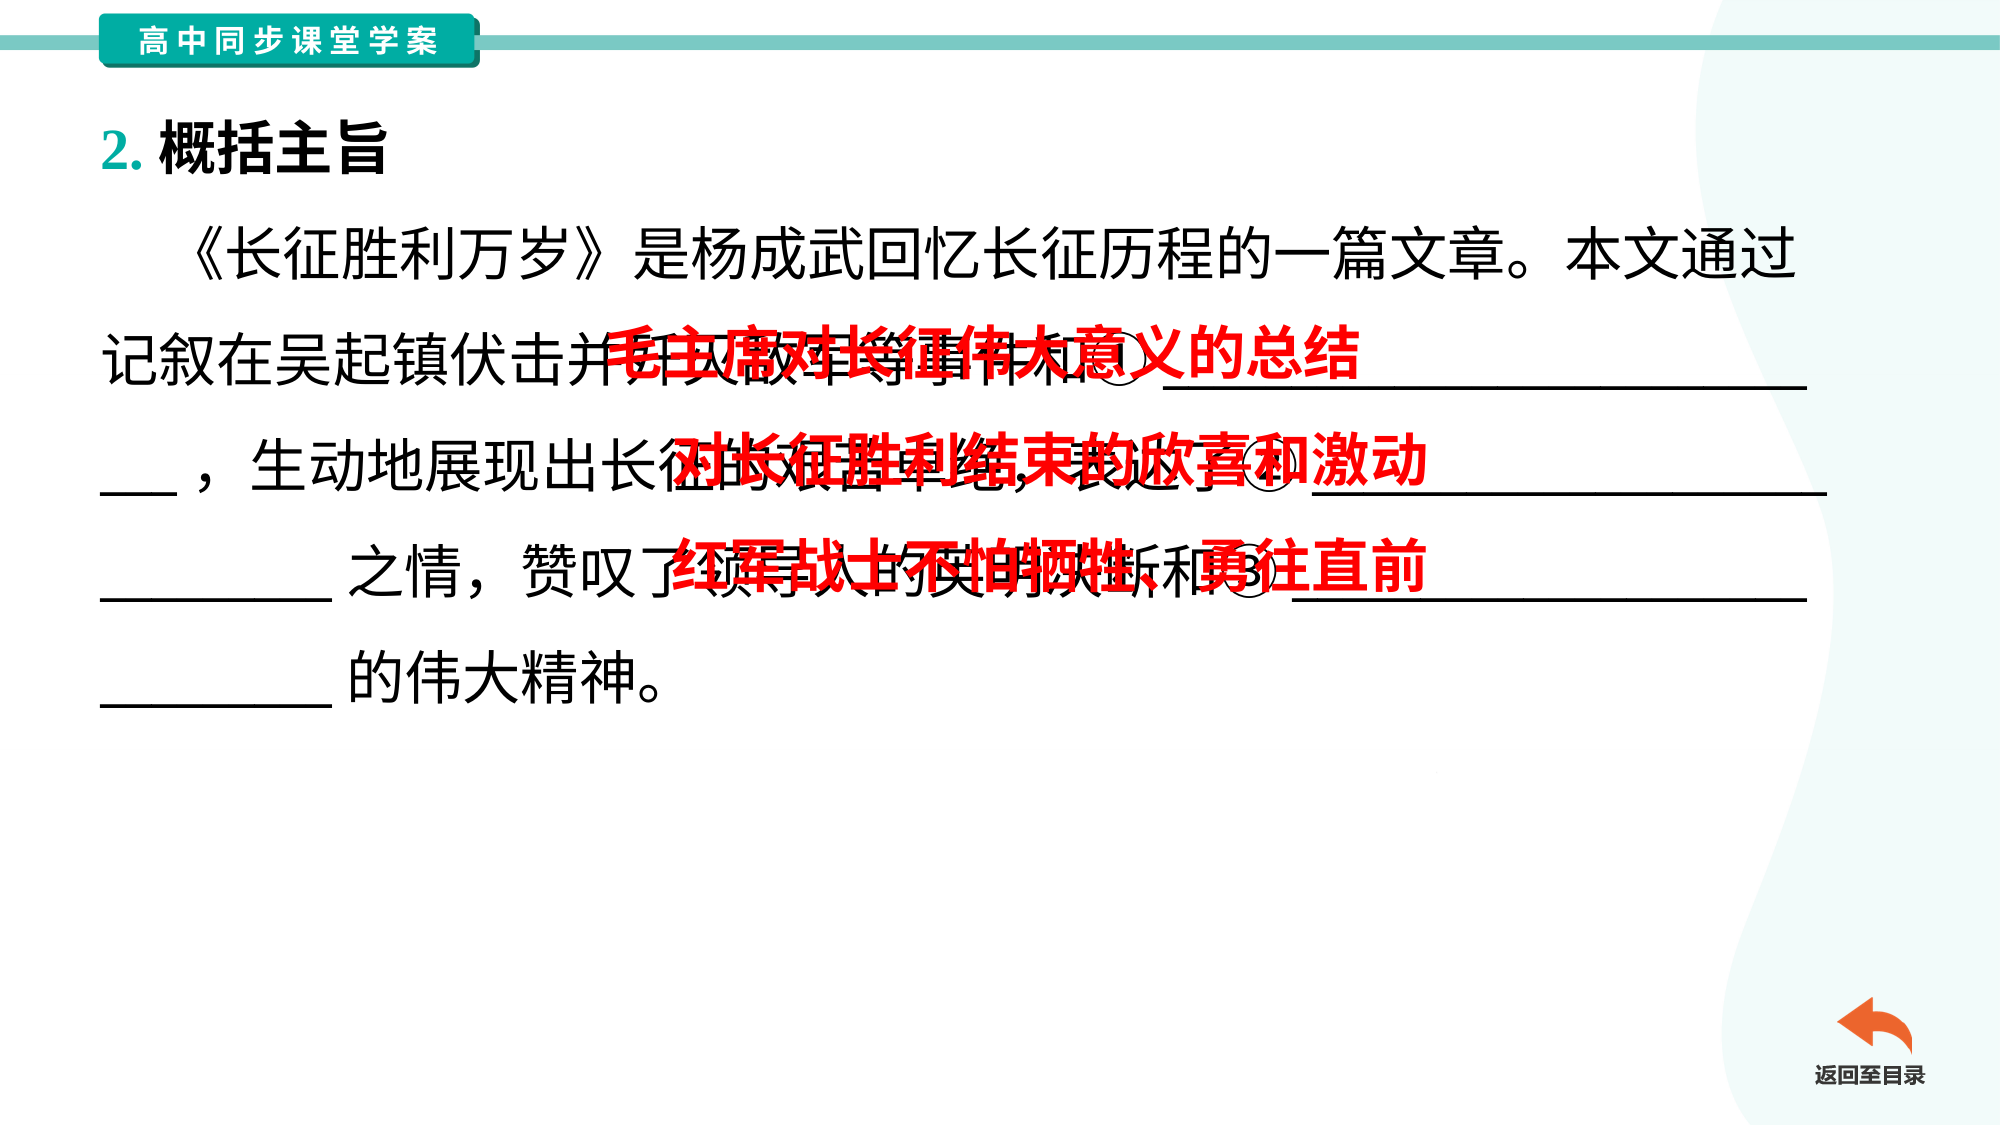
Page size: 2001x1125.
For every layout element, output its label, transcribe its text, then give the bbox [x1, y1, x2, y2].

text_box 红军战士不怕牺牲、勇往直前 [100, 494, 1899, 704]
text_box 对长征胜利结束的欣喜和激动 [100, 387, 1899, 494]
text_box 2.概括主旨 [100, 76, 1899, 180]
picture [0, 0, 2000, 1125]
text_box 毛主席对长征伟大意义的总结 [100, 281, 1899, 387]
text_box 《长征胜利万岁》是杨成武回忆长征历程的一篇文章。本文通过 记叙在吴起镇伏击并歼灭敌军等事件和①_________________________ ___，生动地展现出长征的艰苦卓绝，表达了②____________________ _________之情，赞叹了领导人的英明决断和③____________________ _________的伟大精神。 [100, 180, 1899, 281]
text_box 《长征胜利万岁》是杨成武回忆长征历程的一篇文章。本文通过 记叙在吴起镇伏击并歼灭敌军等事件和①_________________________ ___，生动地展现出长征的艰苦卓绝，表达了②____________________ _________之情，赞叹了领导人的英明决断和③____________________ _________的伟大精神。 [100, 704, 1899, 712]
